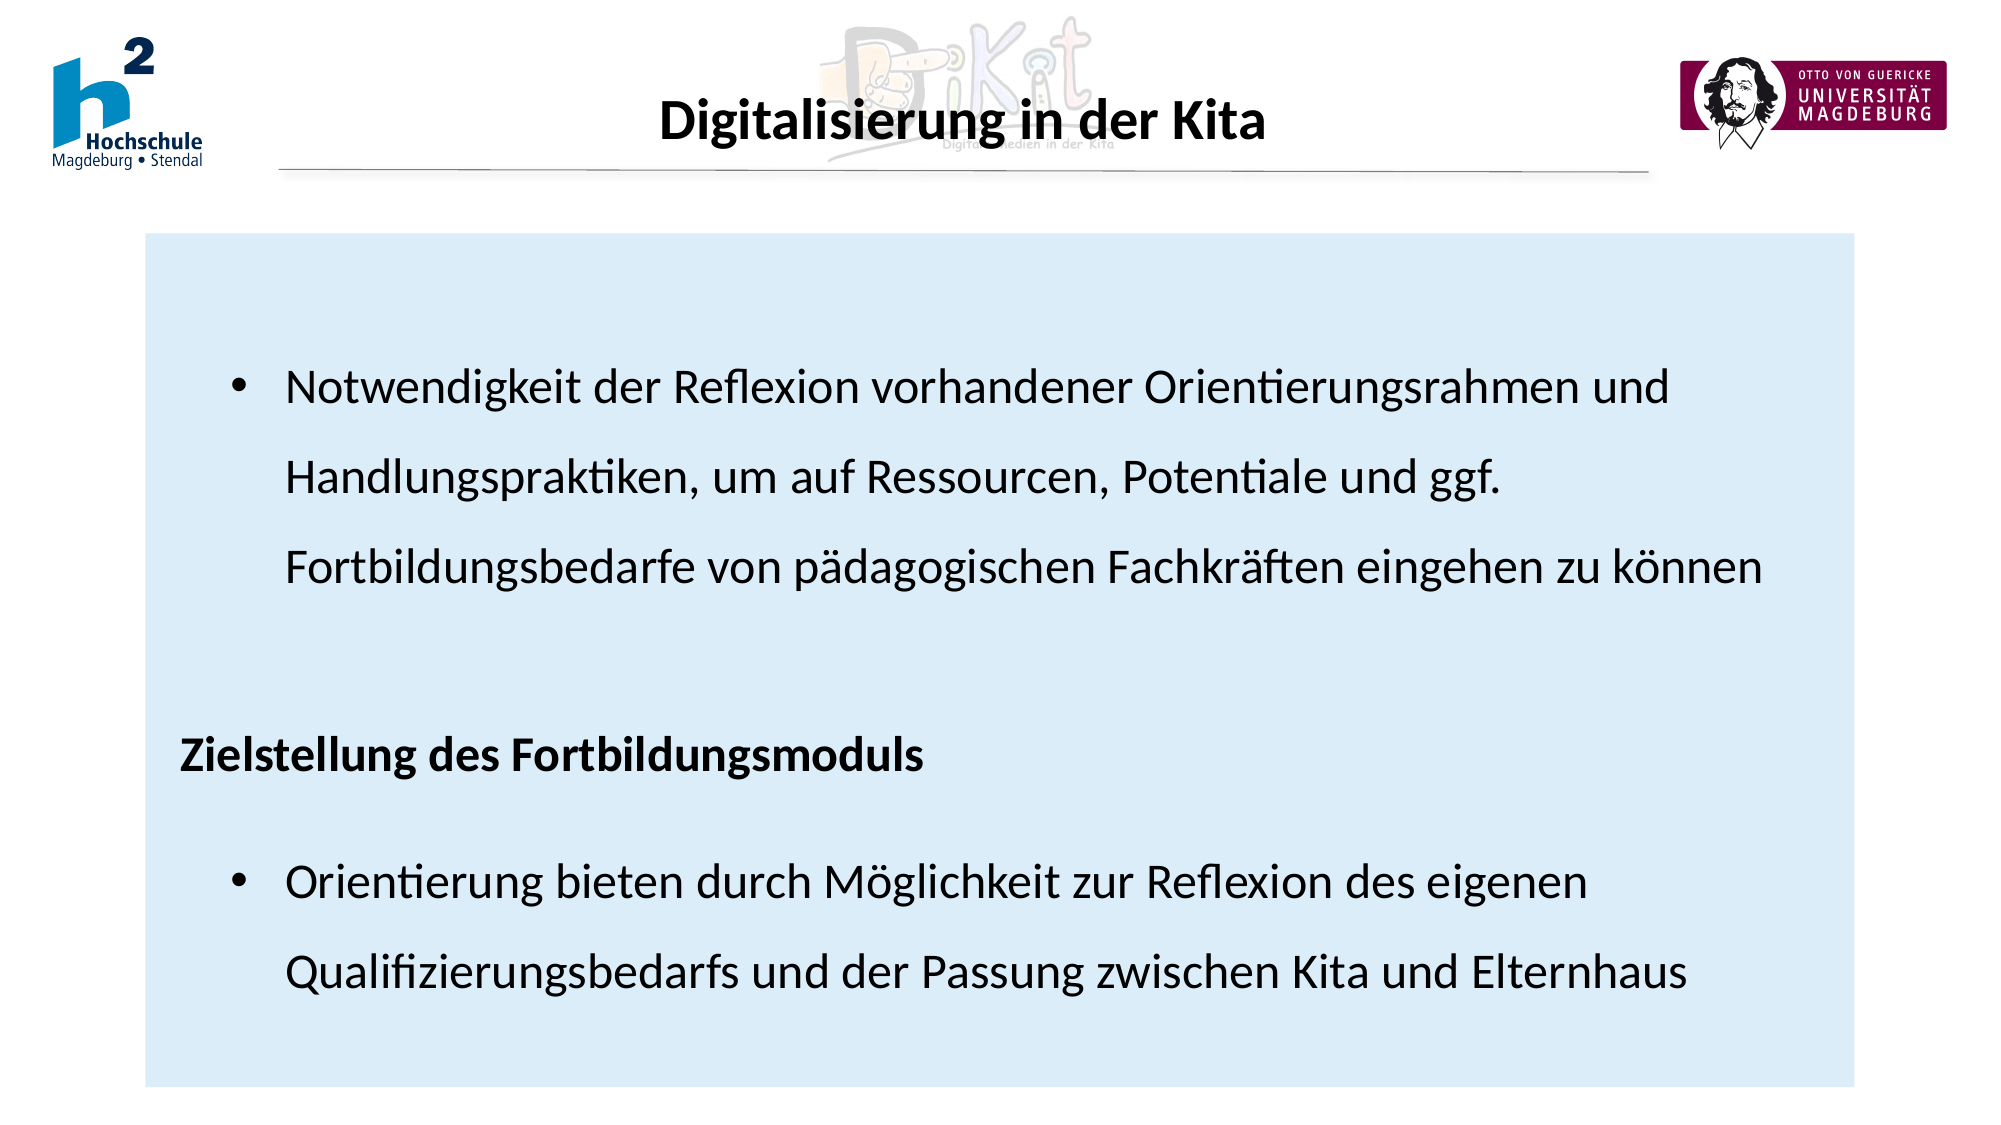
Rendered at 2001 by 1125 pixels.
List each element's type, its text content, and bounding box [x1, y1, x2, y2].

picture [53, 37, 202, 170]
picture [1680, 57, 1947, 150]
picture [816, 14, 1119, 170]
text_box Notwendigkeit der Reflexion vorhandener Orientierungsrahmen und Handlungspraktiken, um auf Ressourcen, Potentiale und ggf. Fortbildungsbedarfe von pädagogischen Fachkräften eingehen zu können Zielstellung des Fortbildungsmoduls Orientierung bieten durch Möglichkeit zur Reflexion des eigenen Qualifizierungsbedarfs und der Passung zwischen Kita und Elternhaus [144, 232, 1855, 1088]
text_box Digitalisierung in der Kita [278, 73, 811, 159]
text_box Digitalisierung in der Kita [1122, 73, 1649, 159]
